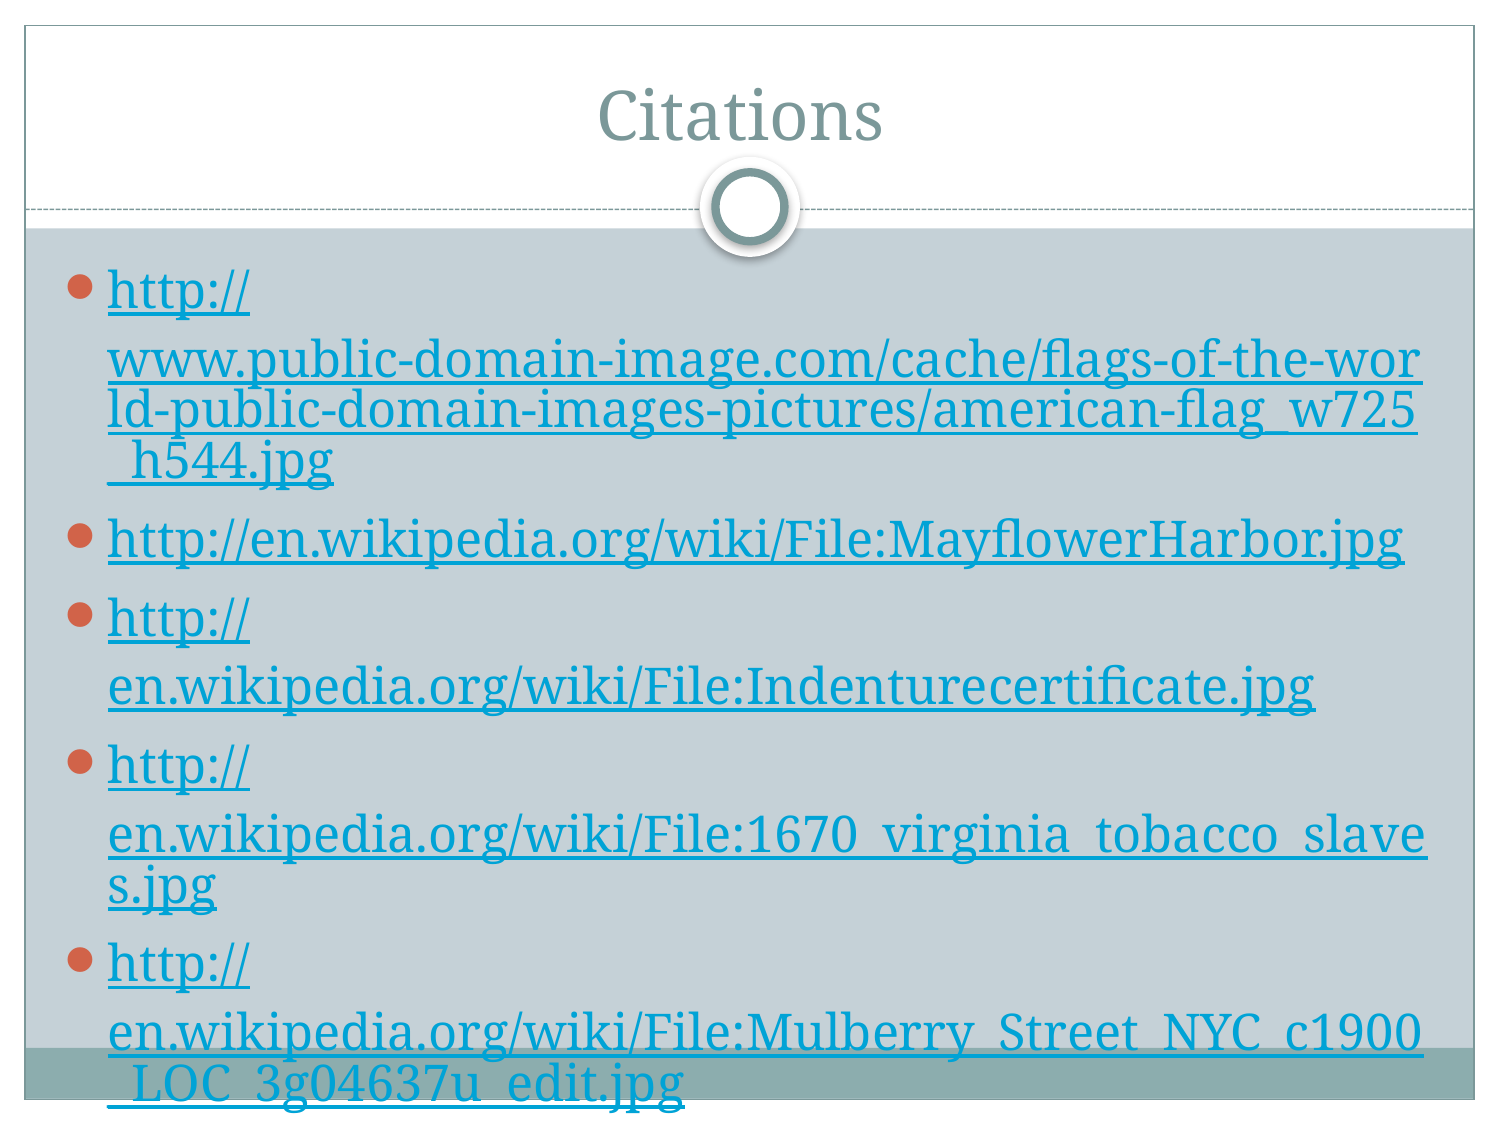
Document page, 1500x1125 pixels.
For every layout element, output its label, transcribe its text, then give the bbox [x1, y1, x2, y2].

list http://www.public-domain-image.com/cache/flags-of-the-world-public-domain-images-pictures/american-flag_w725_h544.jpg http://en.wikipedia.org/wiki/File:MayflowerHarbor.jpg http://en.wikipedia.org/wiki/File:Indenturecertificate.jpg http://en.wikipedia.org/wiki/File:1670_virginia_tobacco_slaves.jpg http://en.wikipedia.org/wiki/File:Mulberry_Street_NYC_c1900_LOC_3g04637u_edit.jpg http://en.wikipedia.org/wiki/File:San_Jose_May_Day_01.jpg [49, 250, 1445, 1050]
title Citations [49, 37, 1450, 162]
